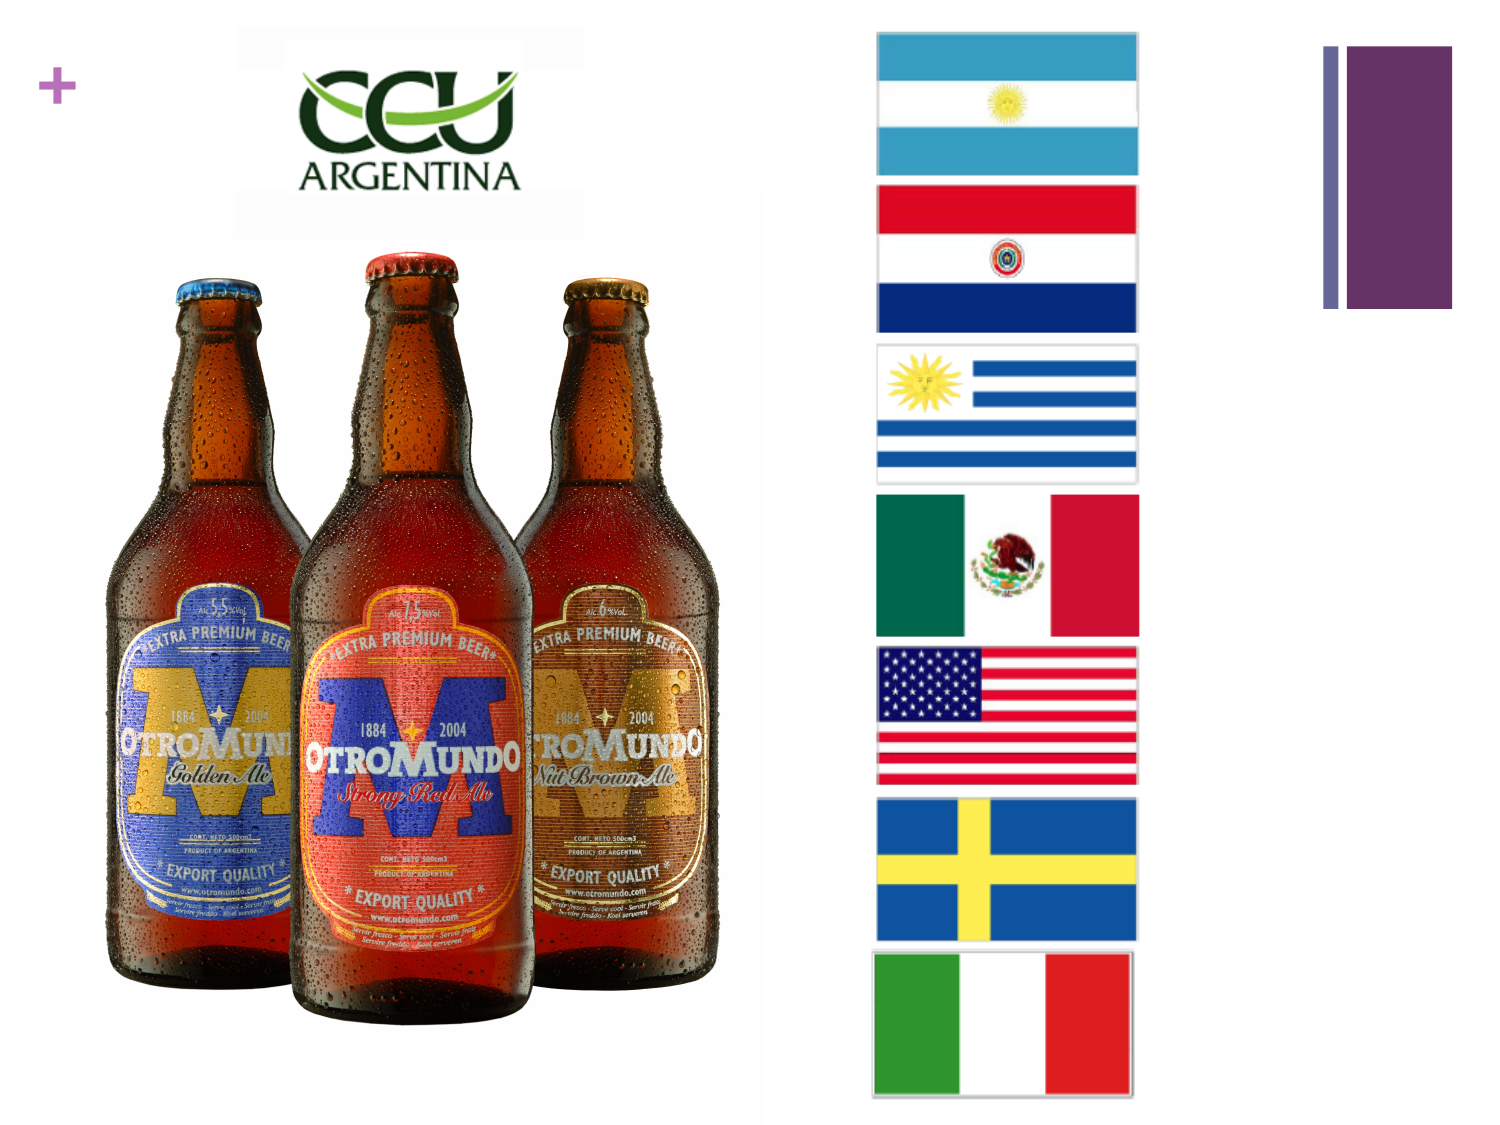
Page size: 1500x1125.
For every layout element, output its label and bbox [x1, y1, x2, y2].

picture [863, 26, 1142, 1105]
picture [61, 191, 765, 1125]
picture [236, 26, 585, 236]
